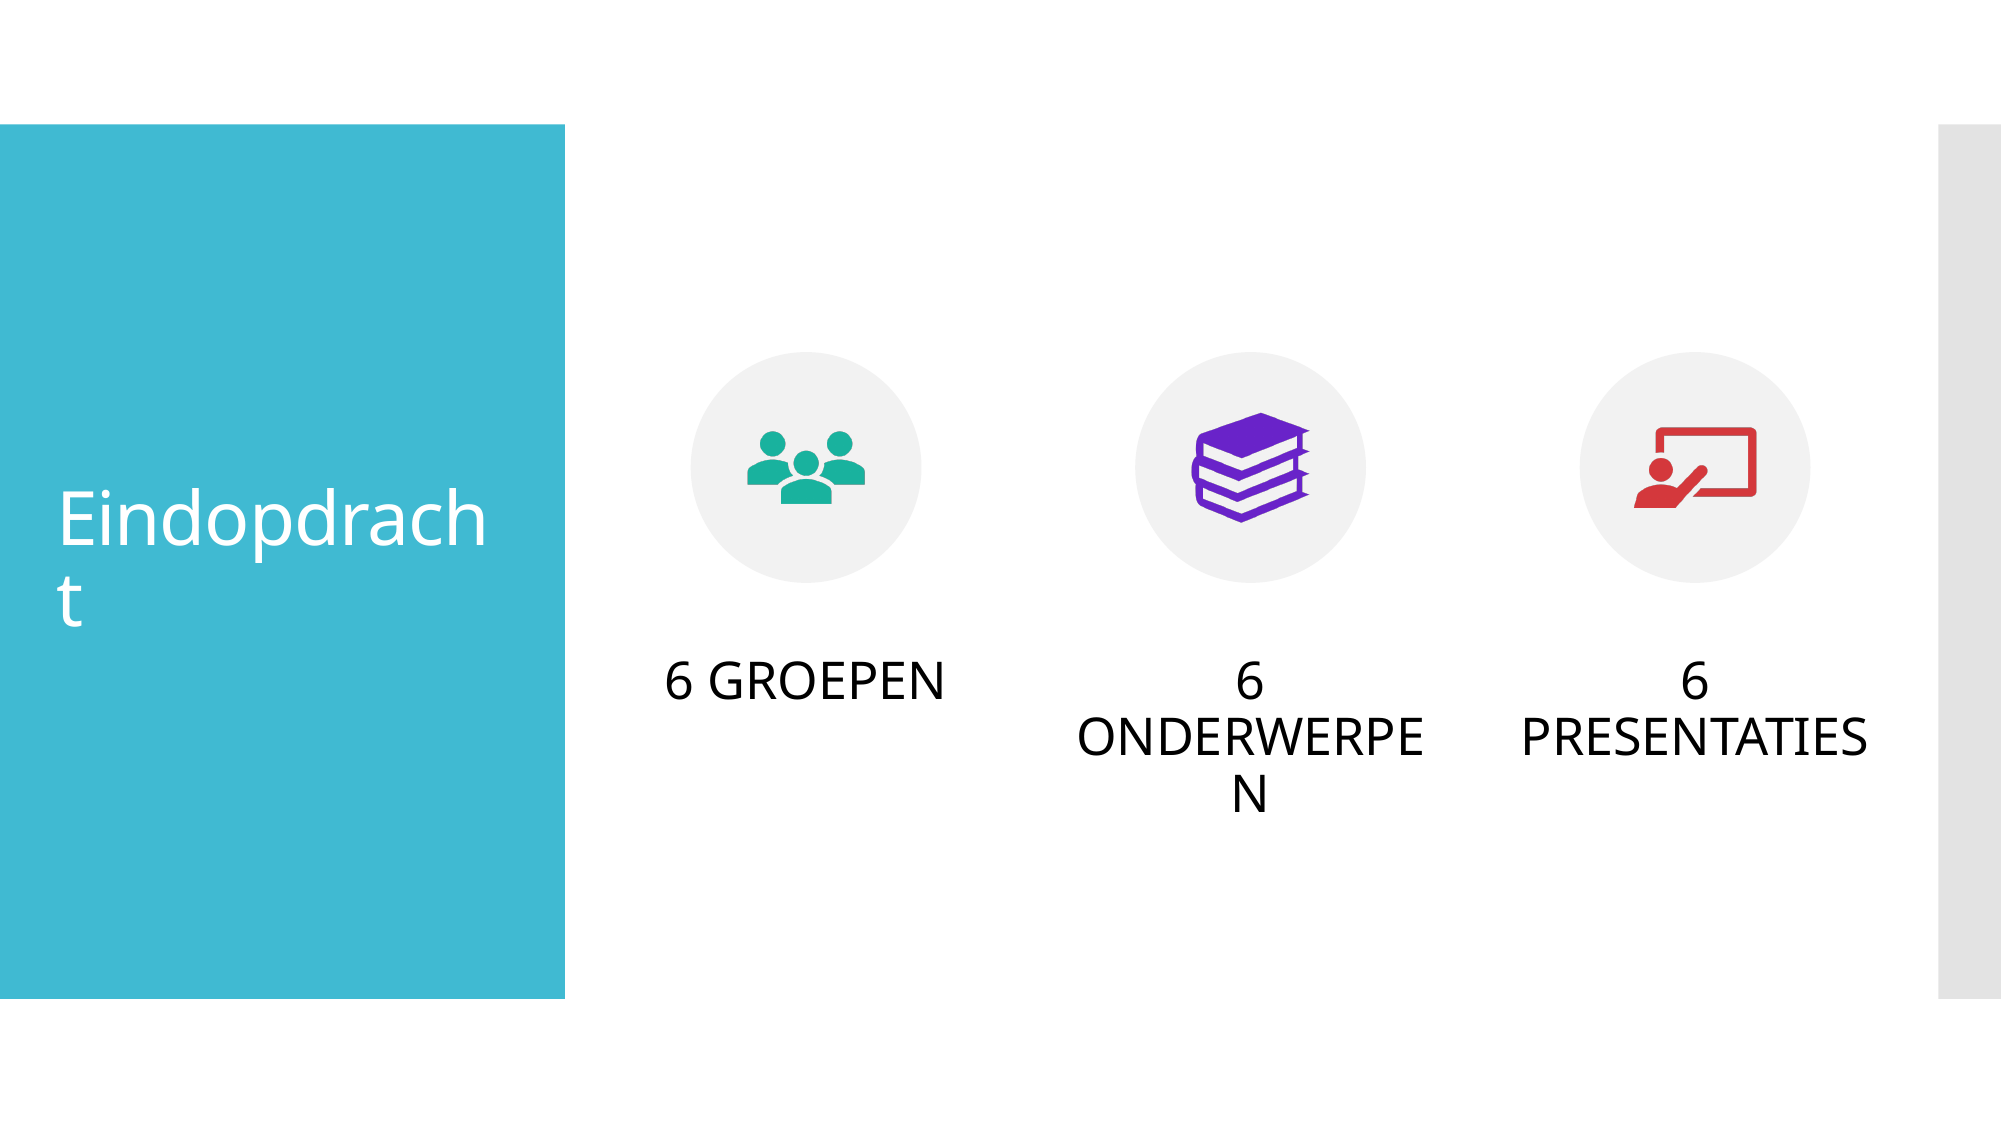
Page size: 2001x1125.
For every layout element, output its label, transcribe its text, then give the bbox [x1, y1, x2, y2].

title Eindopdracht [41, 184, 525, 940]
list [616, 145, 1885, 980]
